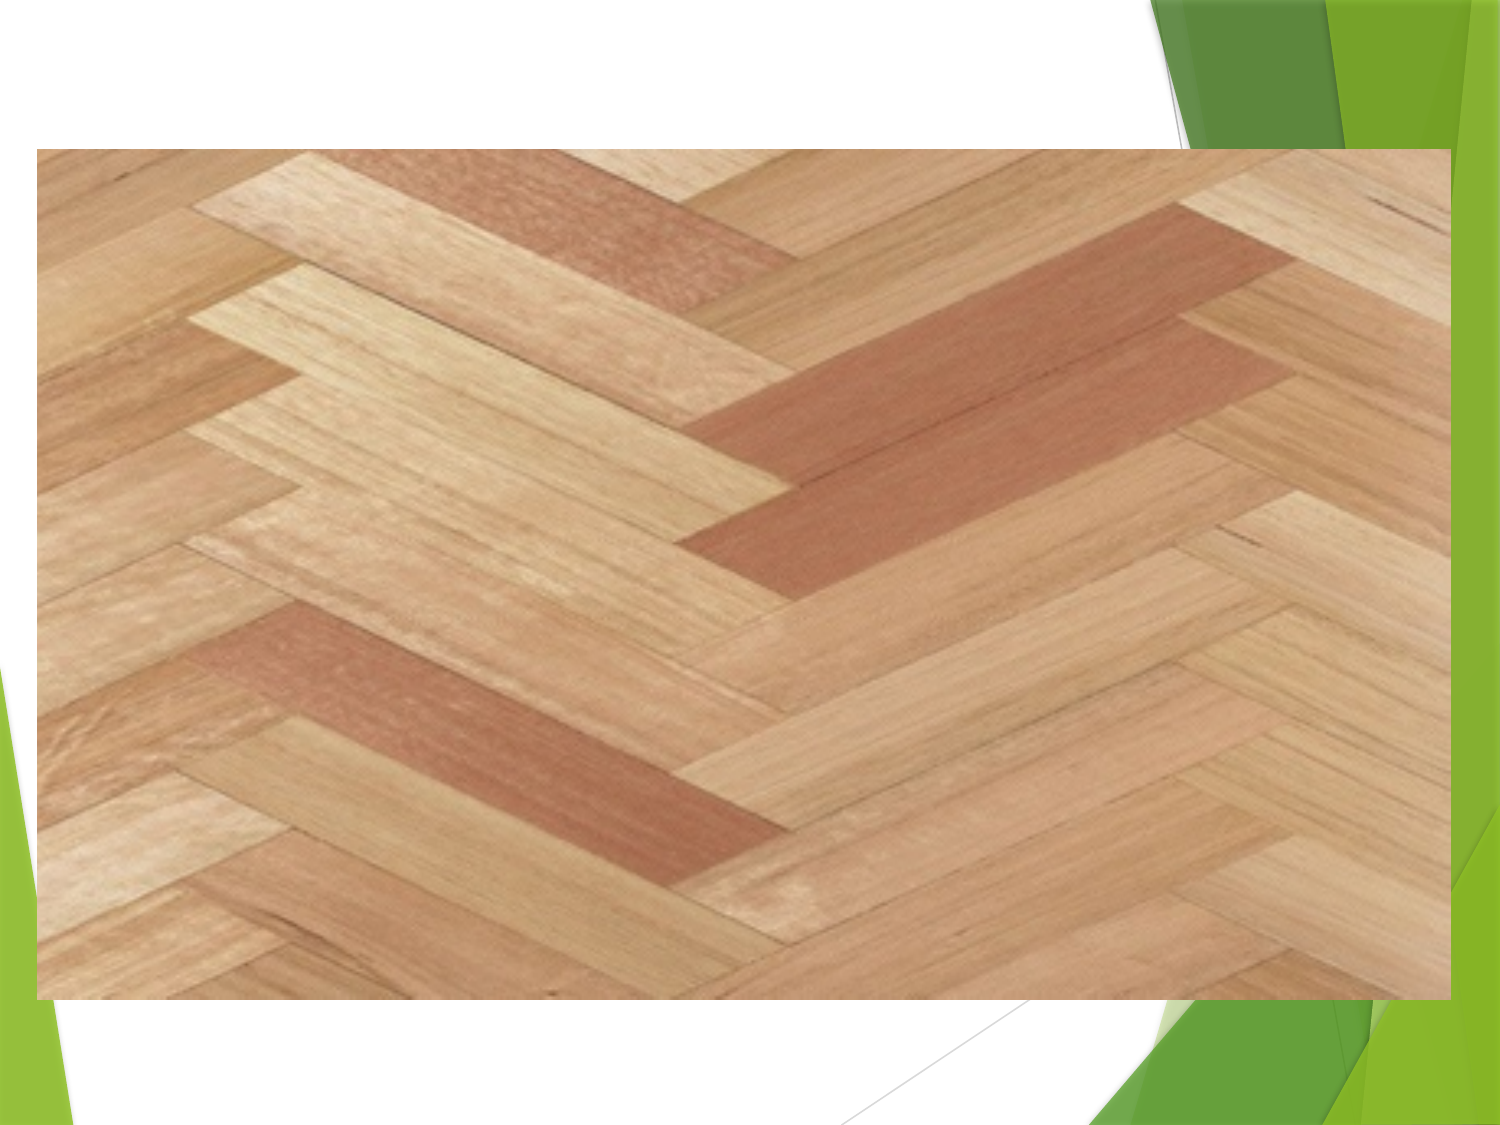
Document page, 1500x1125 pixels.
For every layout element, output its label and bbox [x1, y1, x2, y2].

picture [36, 149, 1451, 1001]
